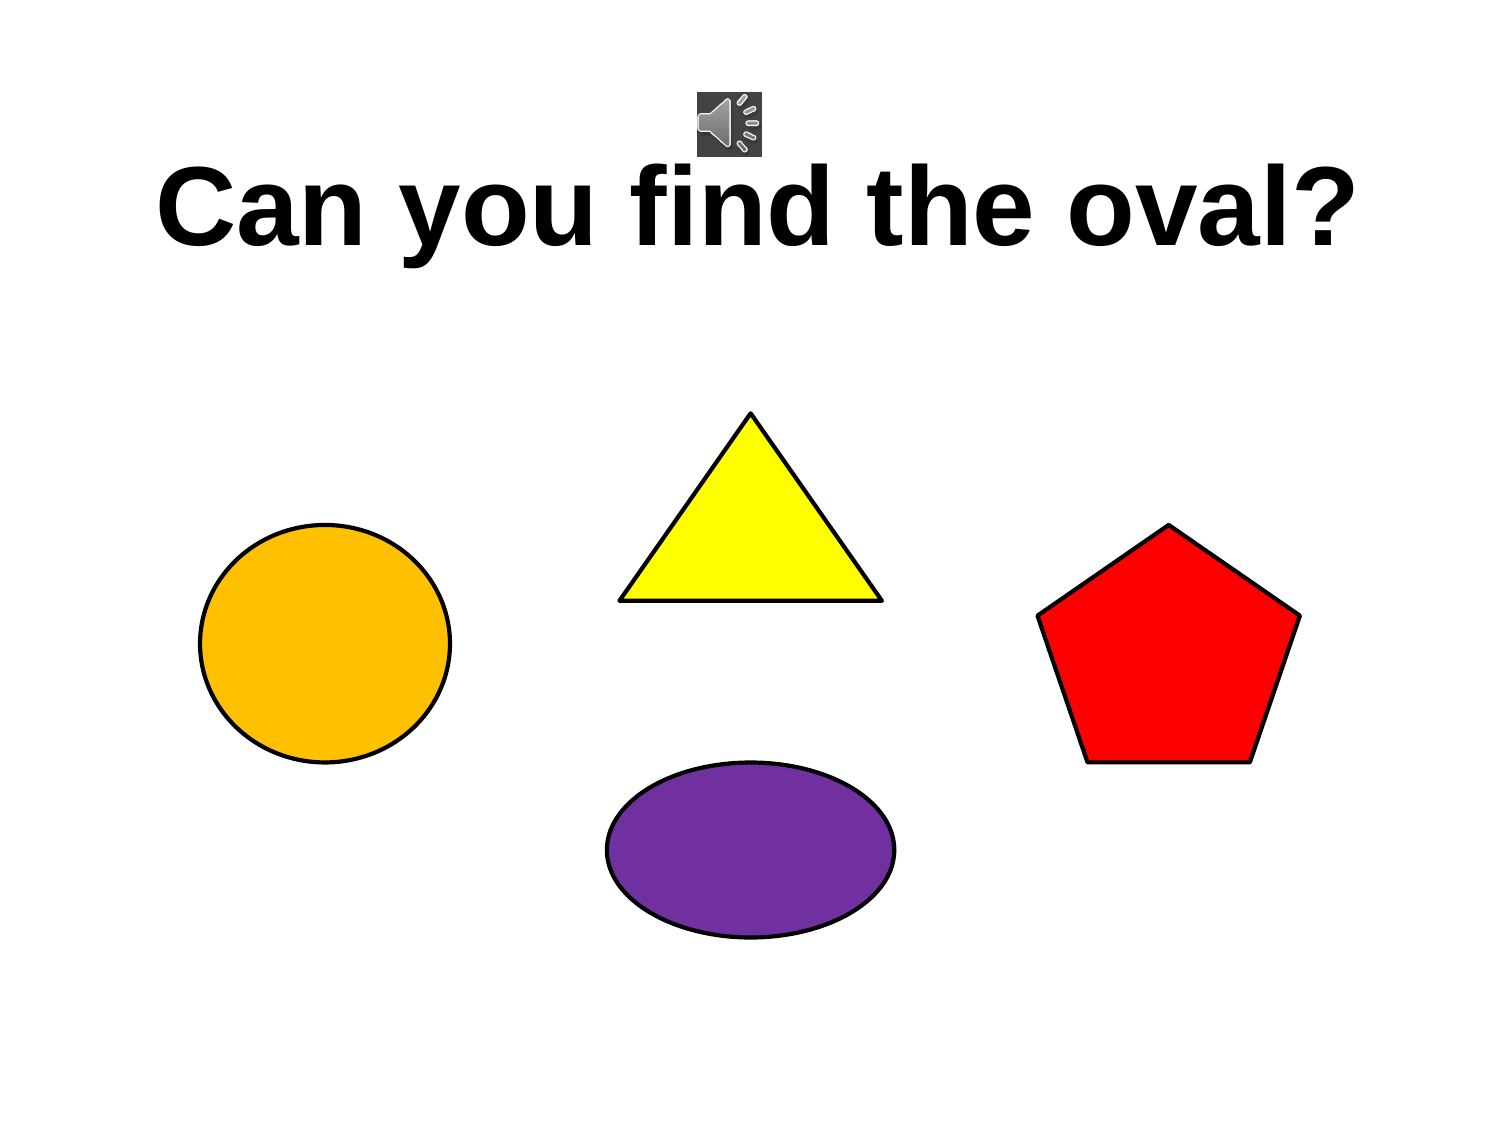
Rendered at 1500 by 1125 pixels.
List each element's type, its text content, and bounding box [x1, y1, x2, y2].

picture [696, 91, 764, 159]
text_box [197, 522, 453, 765]
text_box [604, 760, 897, 940]
text_box [1035, 523, 1302, 765]
text_box Can you find the oval? [83, 125, 1434, 313]
text_box [617, 411, 884, 603]
